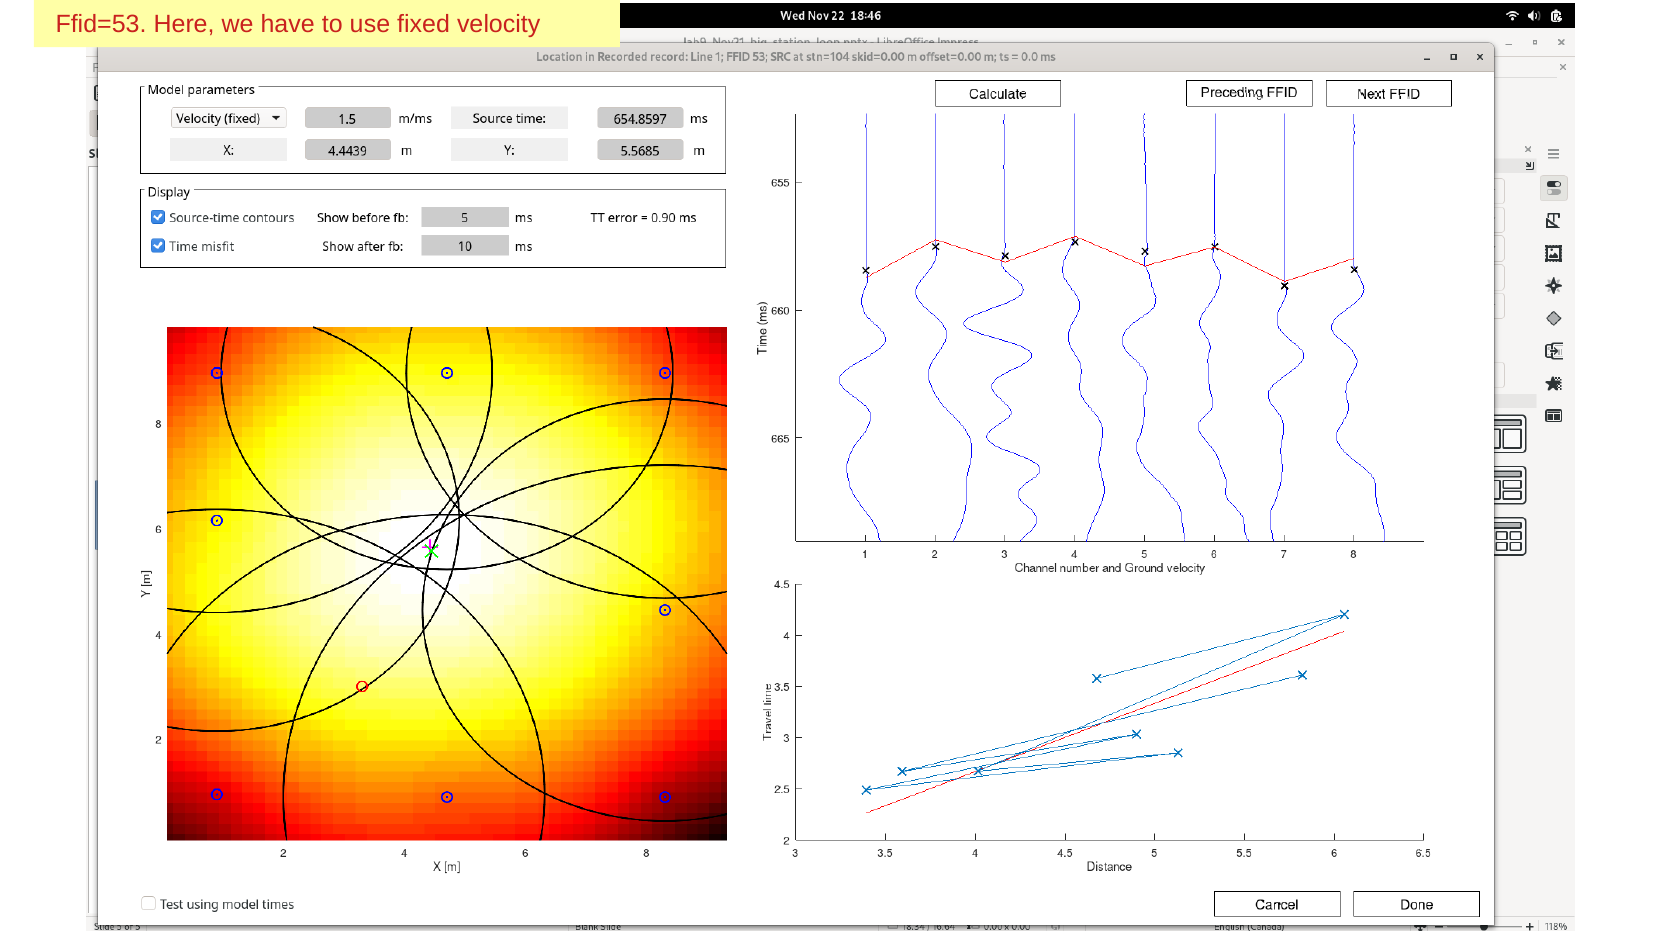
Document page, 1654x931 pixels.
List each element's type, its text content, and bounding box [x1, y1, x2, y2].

picture [86, 3, 1575, 931]
text_box Ffid=53. Here, we have to use fixed velocity [33, 0, 620, 48]
